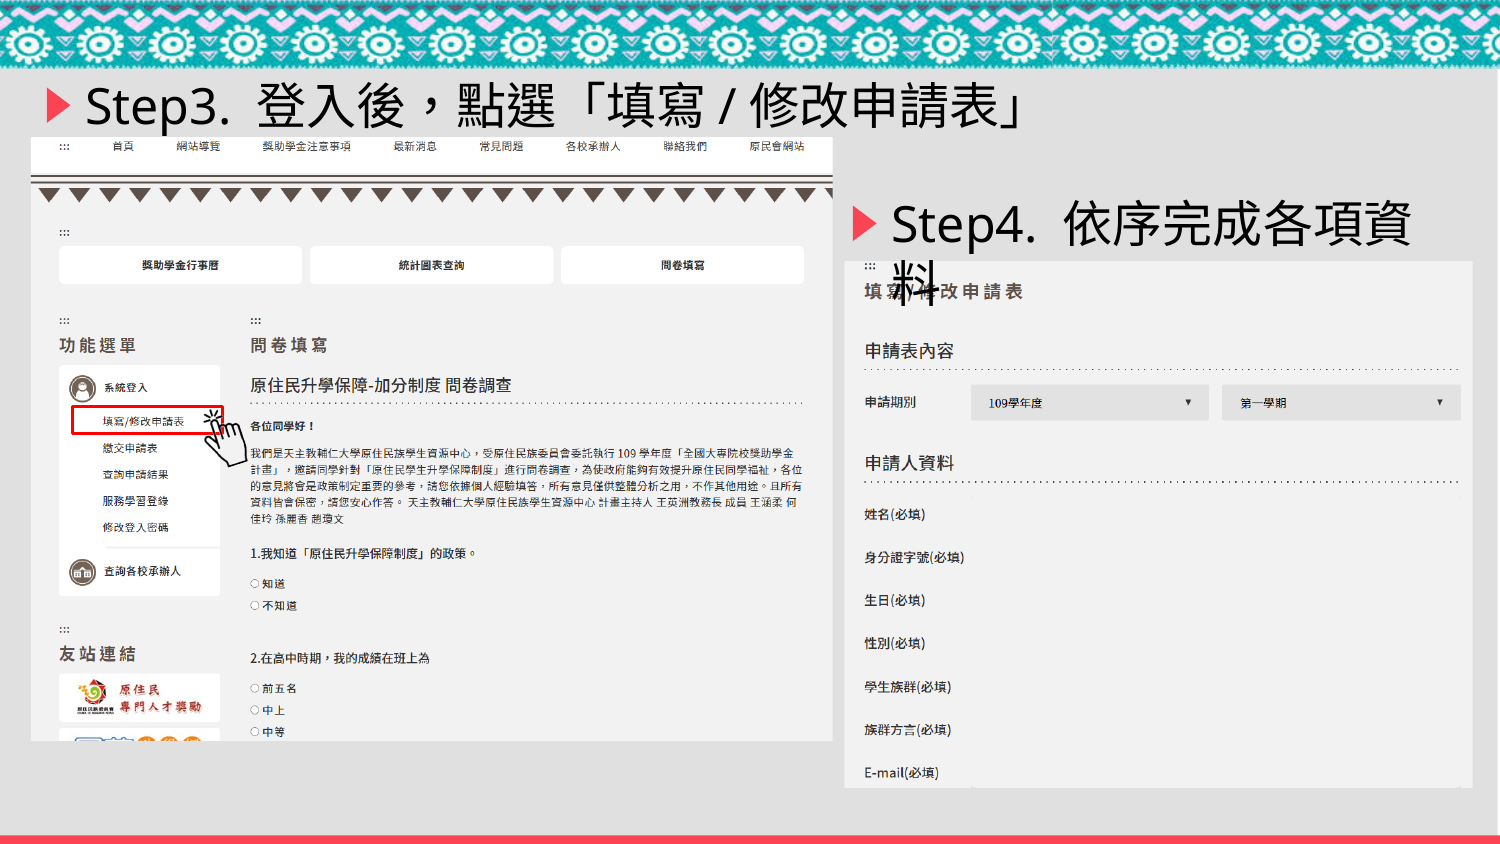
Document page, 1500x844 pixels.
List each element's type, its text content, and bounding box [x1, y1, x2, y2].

text_box [46, 87, 71, 123]
text_box [852, 205, 877, 242]
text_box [30, 137, 833, 741]
text_box [0, 76, 1498, 835]
picture [200, 407, 243, 468]
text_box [844, 260, 1473, 789]
text_box Step4. 依序完成各項資料 [876, 185, 1469, 259]
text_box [0, 0, 1500, 69]
text_box [0, 835, 1500, 844]
text_box Step3. 登入後，點選「填寫/修改申請表」 [70, 76, 1500, 143]
